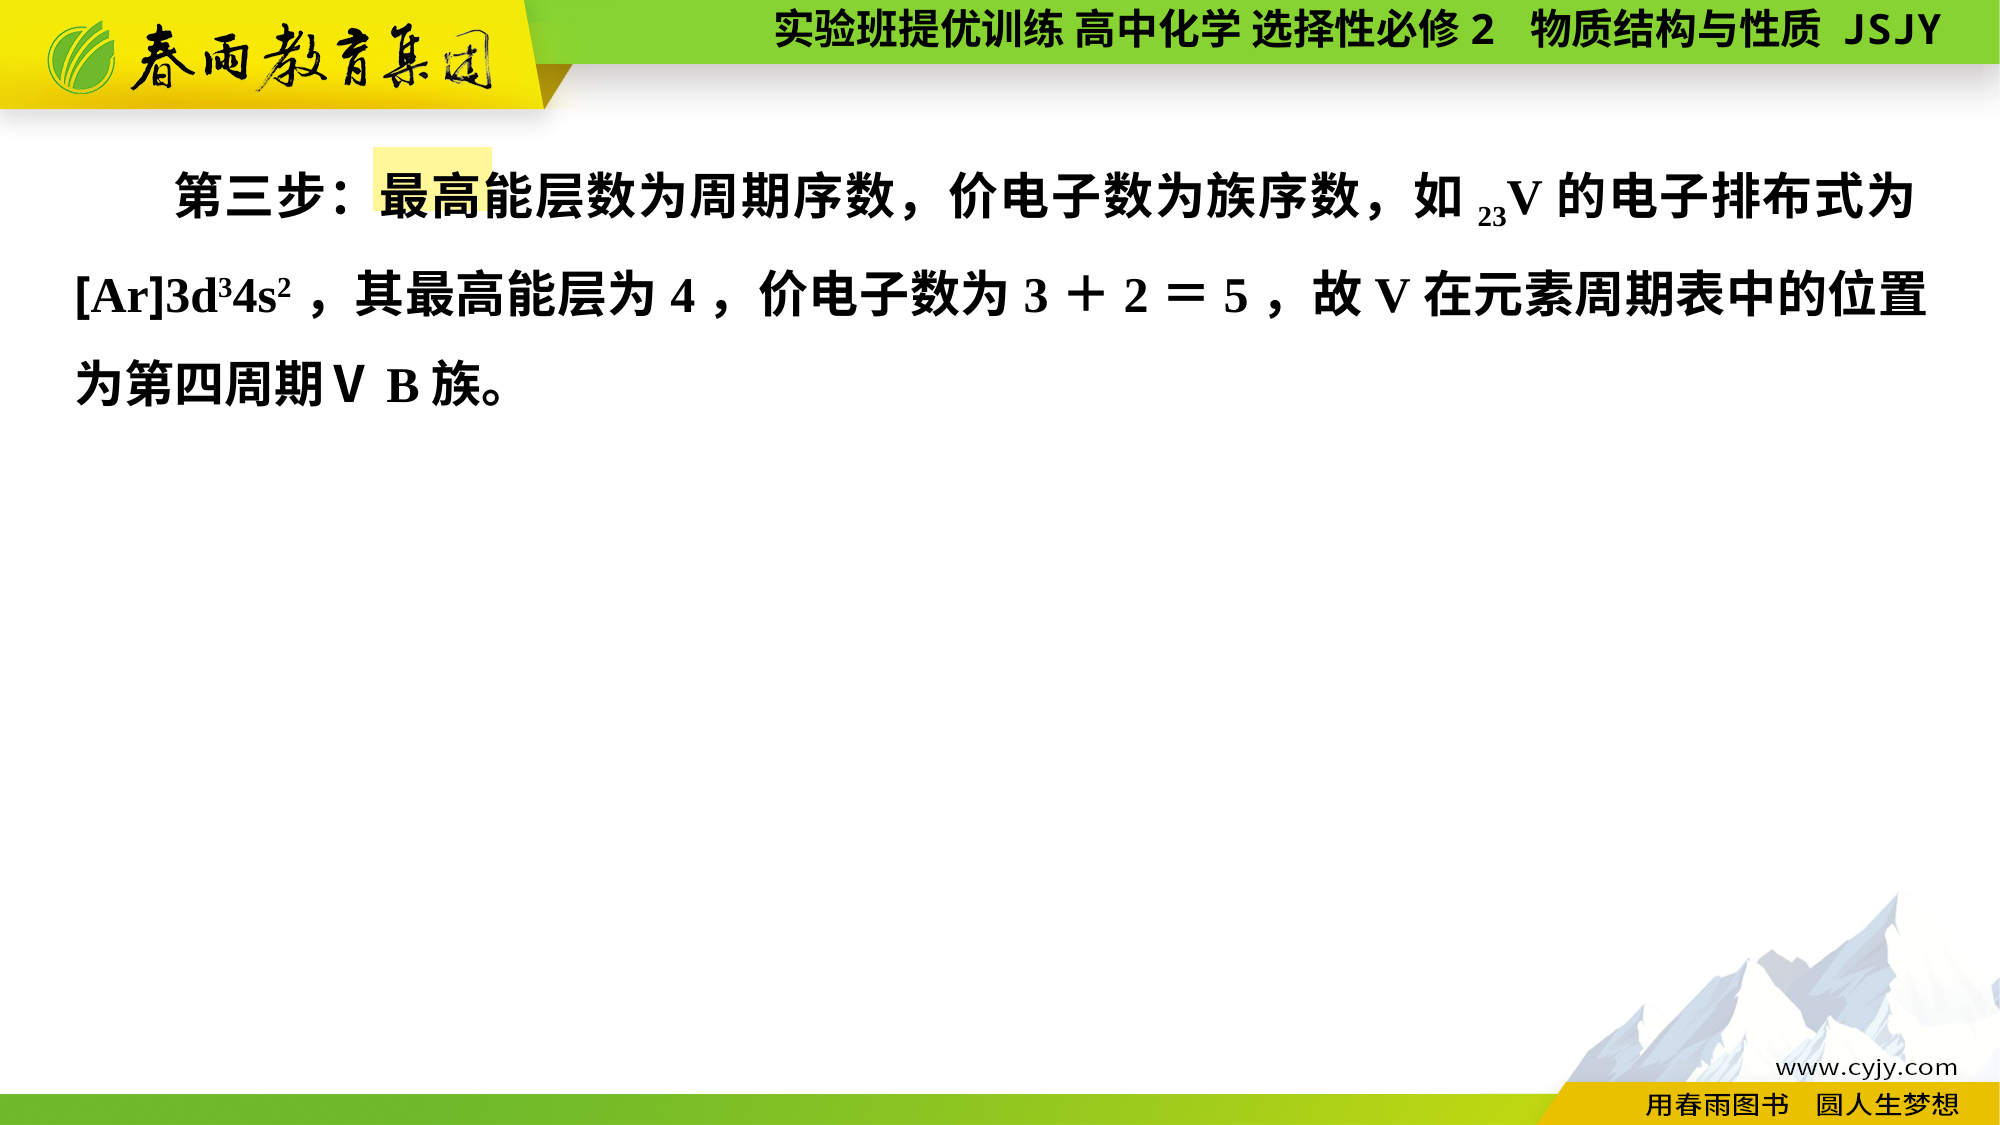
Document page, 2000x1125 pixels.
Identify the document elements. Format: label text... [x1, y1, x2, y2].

picture [0, 0, 2000, 1125]
list 第三步：最高能层数为周期序数，价电子数为族序数，如23V的电子排布式为[Ar]3d34s2，其最高能层为4，价电子数为3＋2＝5，故V在元素周期表中的位置为第四周期ⅤB族。 [59, 122, 1944, 399]
